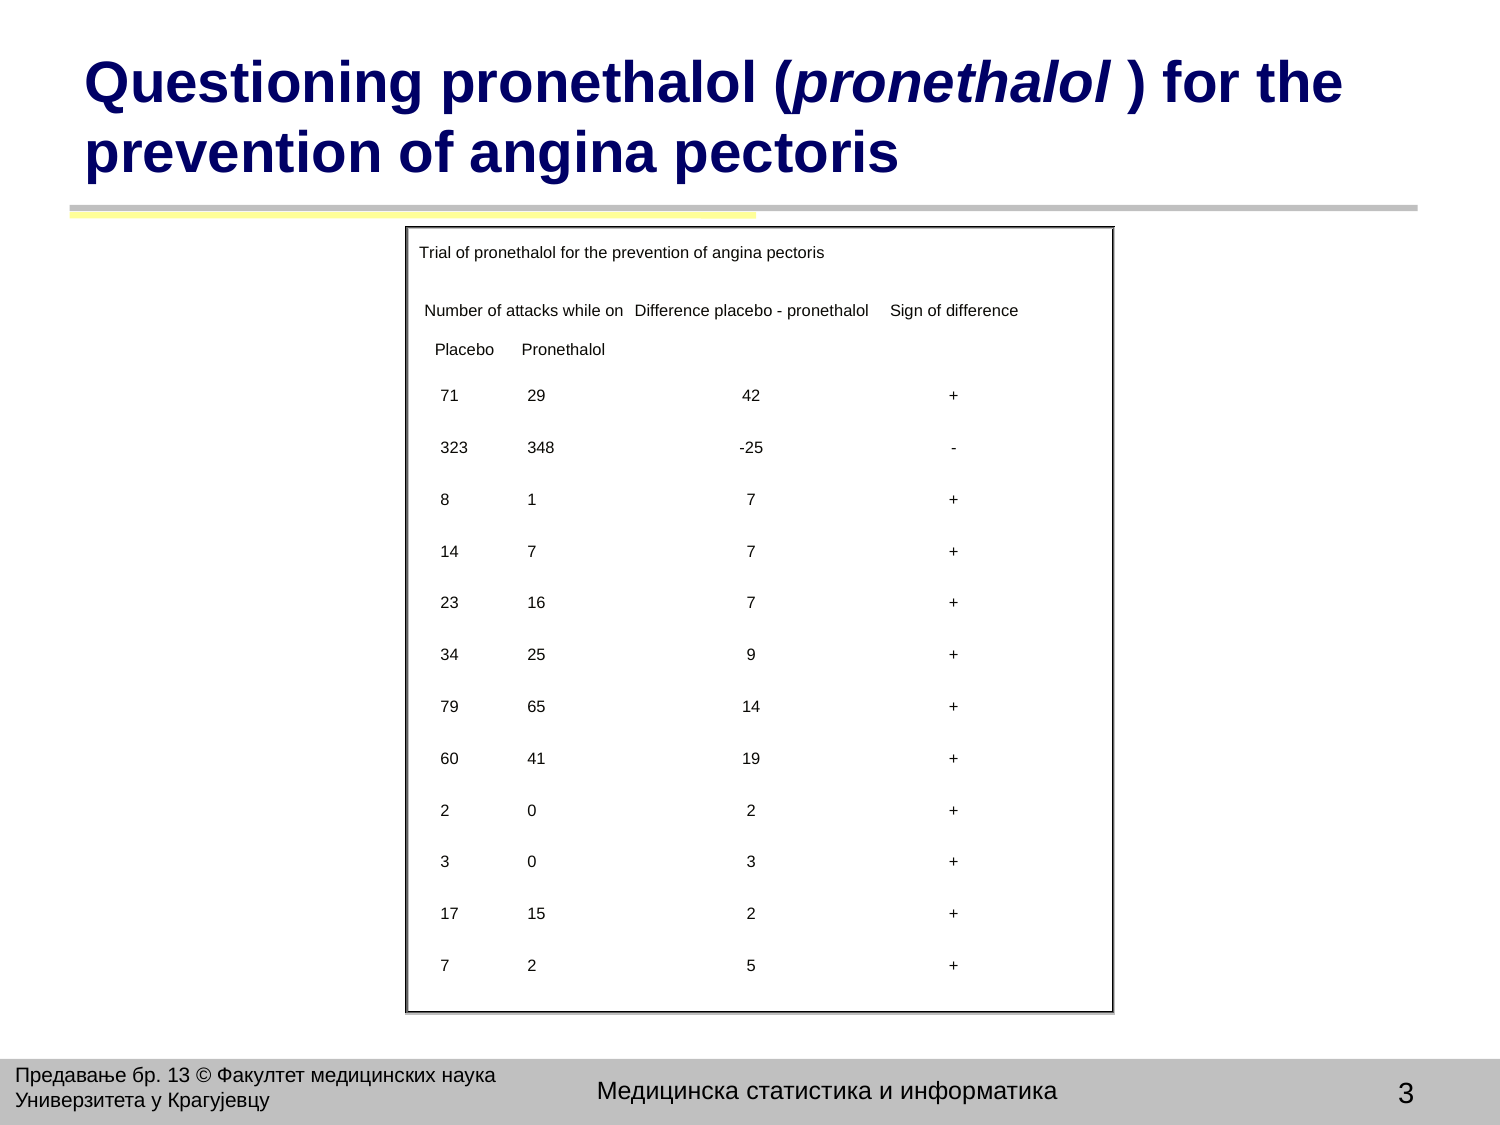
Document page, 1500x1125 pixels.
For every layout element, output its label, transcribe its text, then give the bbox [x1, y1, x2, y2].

slide_number Предавање бр. 13 © Факултет медицинских наука Универзитета у Крагујевцу [0, 1053, 512, 1108]
footer Медицинска статистика и информатика [512, 1069, 1144, 1125]
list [363, 225, 1157, 1063]
slide_number 3 [1164, 1066, 1430, 1125]
title Questioning pronethalol (pronethalol ) for the prevention of angina pectoris [69, 19, 1426, 208]
